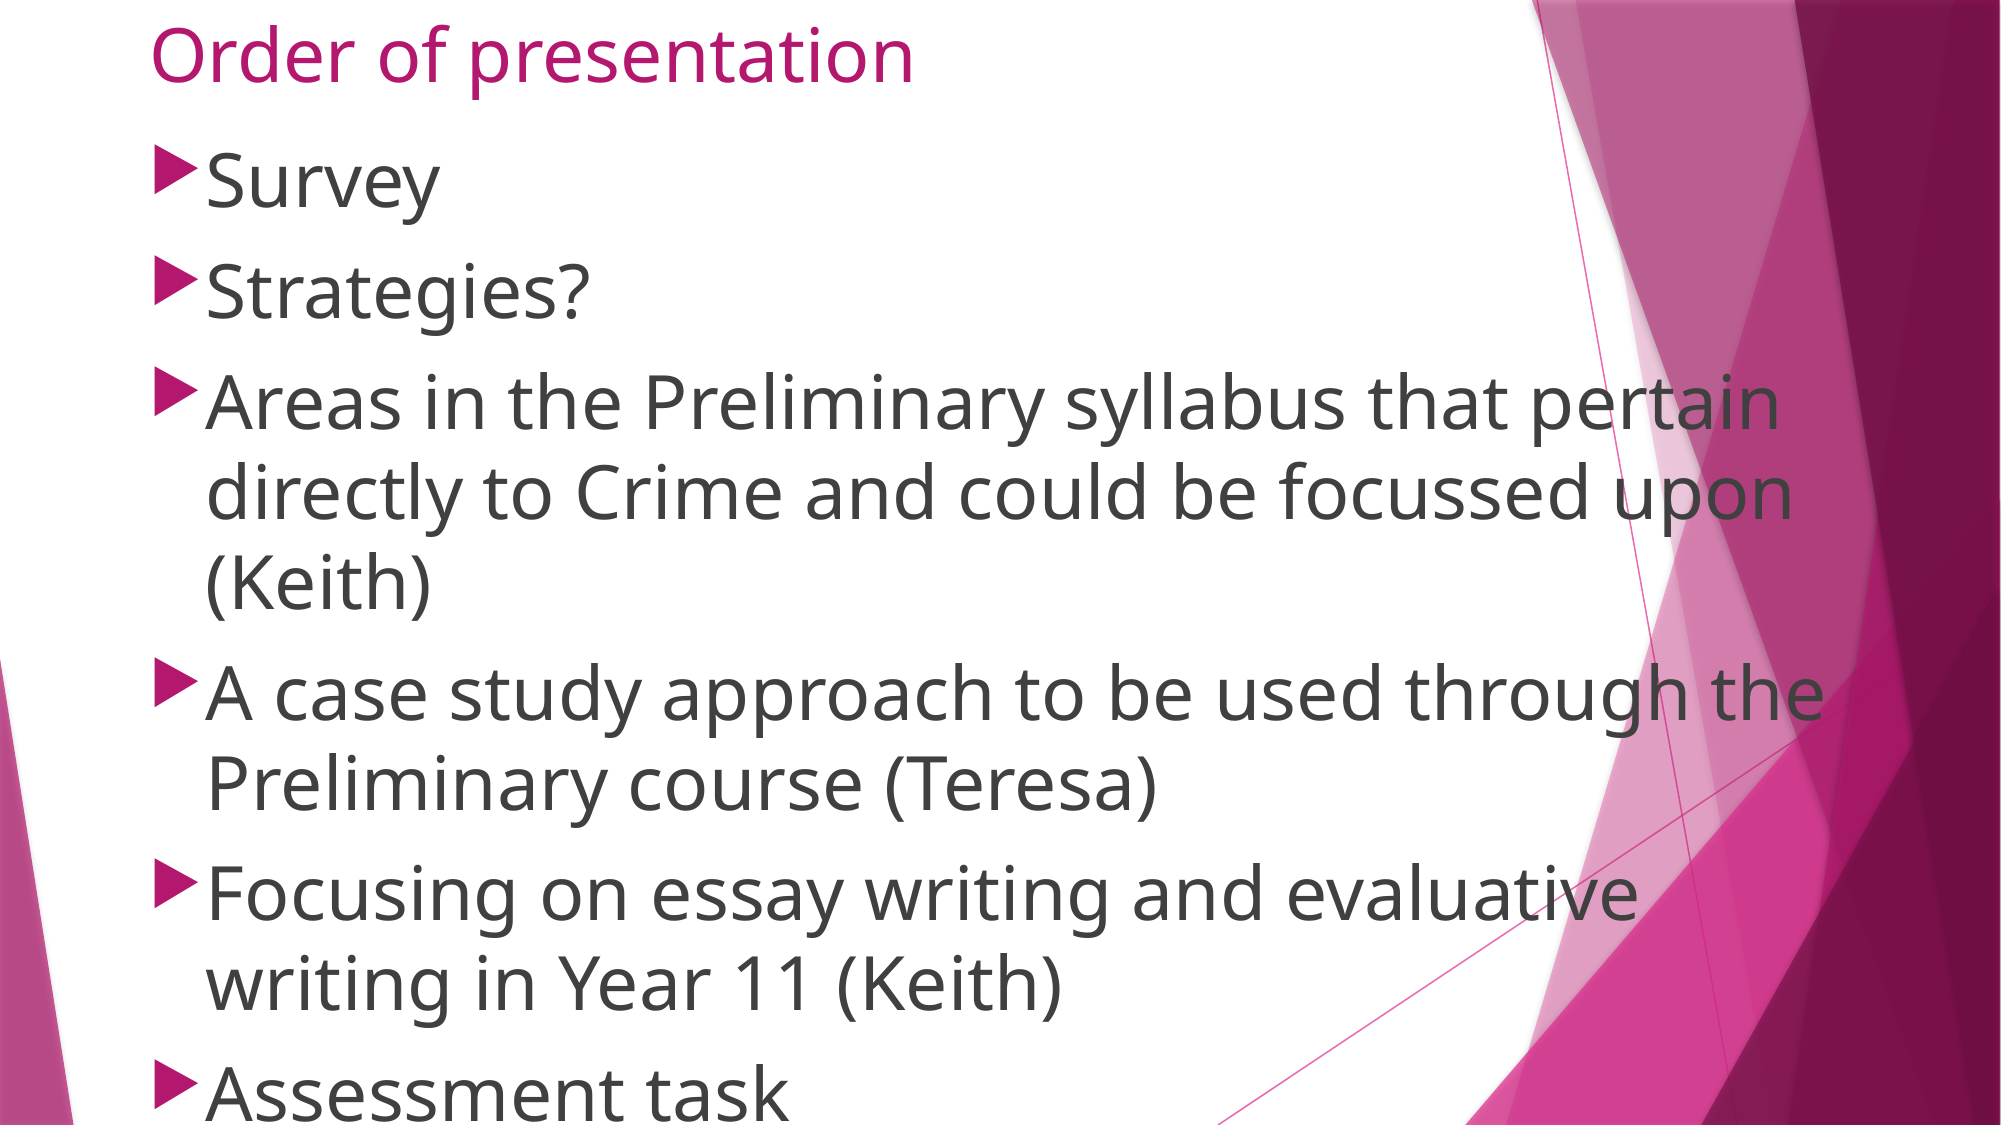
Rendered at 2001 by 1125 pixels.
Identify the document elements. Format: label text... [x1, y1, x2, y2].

title Order of presentation [134, 0, 1545, 125]
list Survey Strategies? Areas in the Preliminary syllabus that pertain directly to Crime and could be focussed upon (Keith) A case study approach to be used through the Preliminary course (Teresa) Focusing on essay writing and evaluative writing in Year 11 (Keith) Assessment task [134, 125, 1923, 762]
